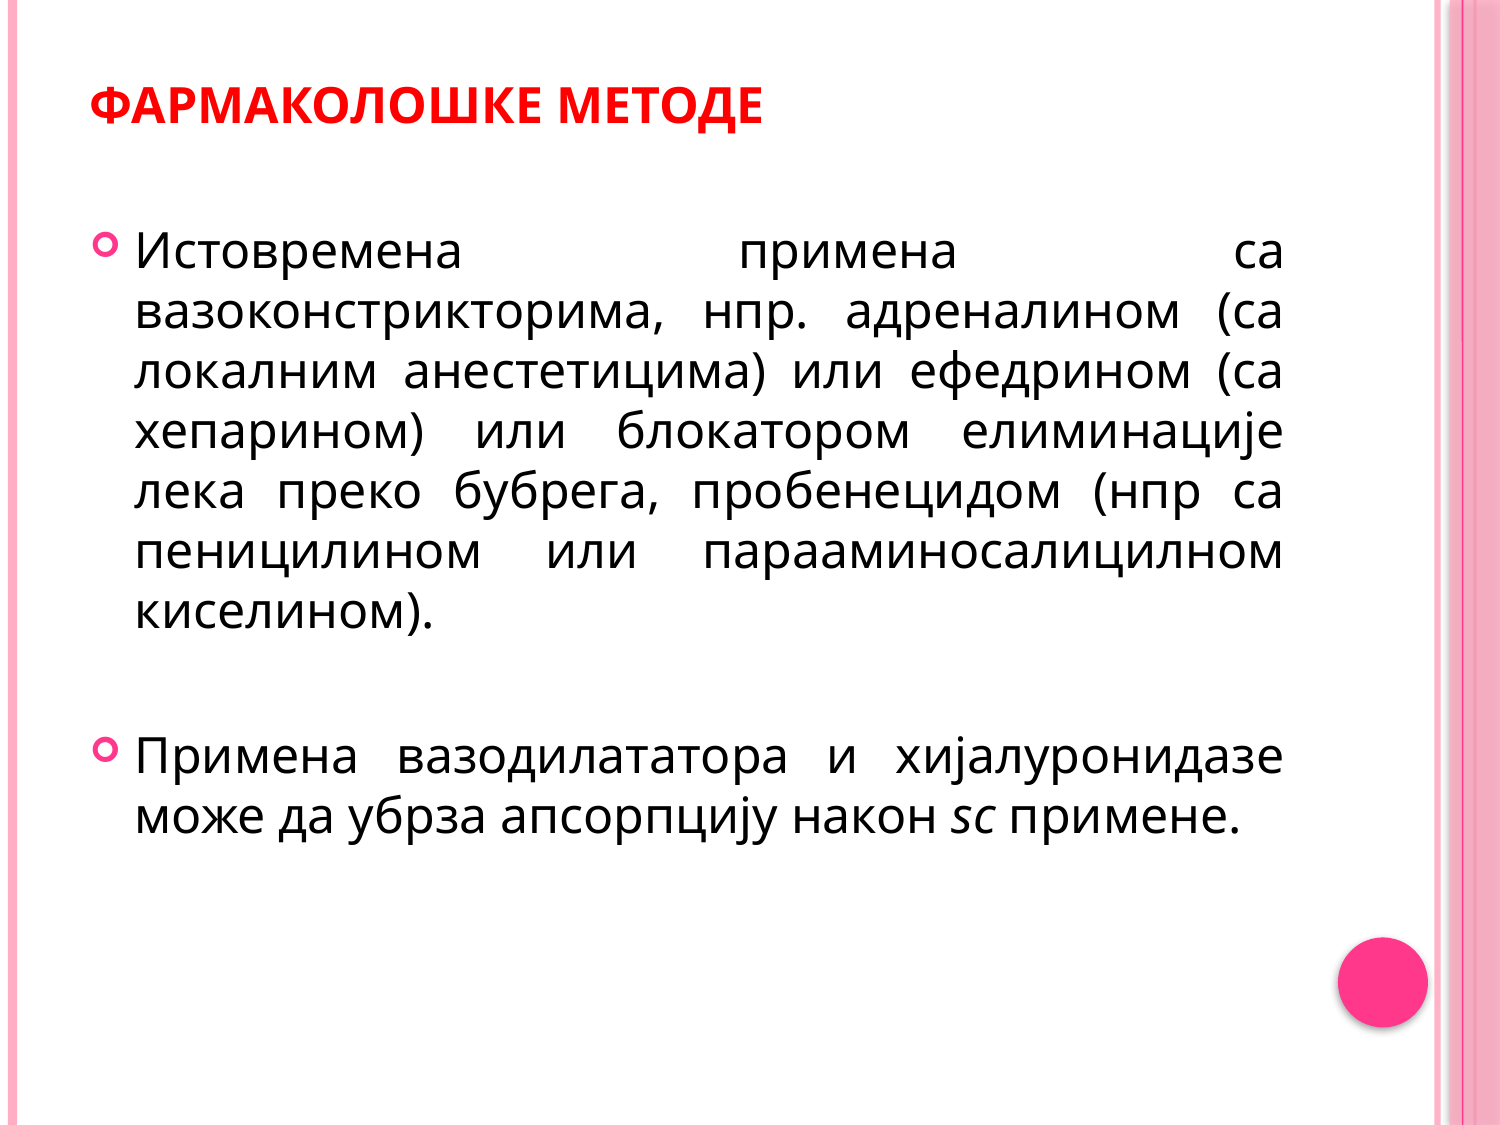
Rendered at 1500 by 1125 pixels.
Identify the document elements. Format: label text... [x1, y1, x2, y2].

list ФАРМАКОЛОШКЕ МЕТОДЕ Истовремена примена са вазоконстрикторима, нпр. адреналином (са локалним анестетицима) или ефедрином (са хепарином) или блокатором елиминације лека преко бубрега, пробенецидом (нпр са пеницилином или парааминосалицилном киселином). Примена вазодилататора и хијалуронидазе може да убрза апсорпцију након sc примене. [75, 66, 1300, 1062]
